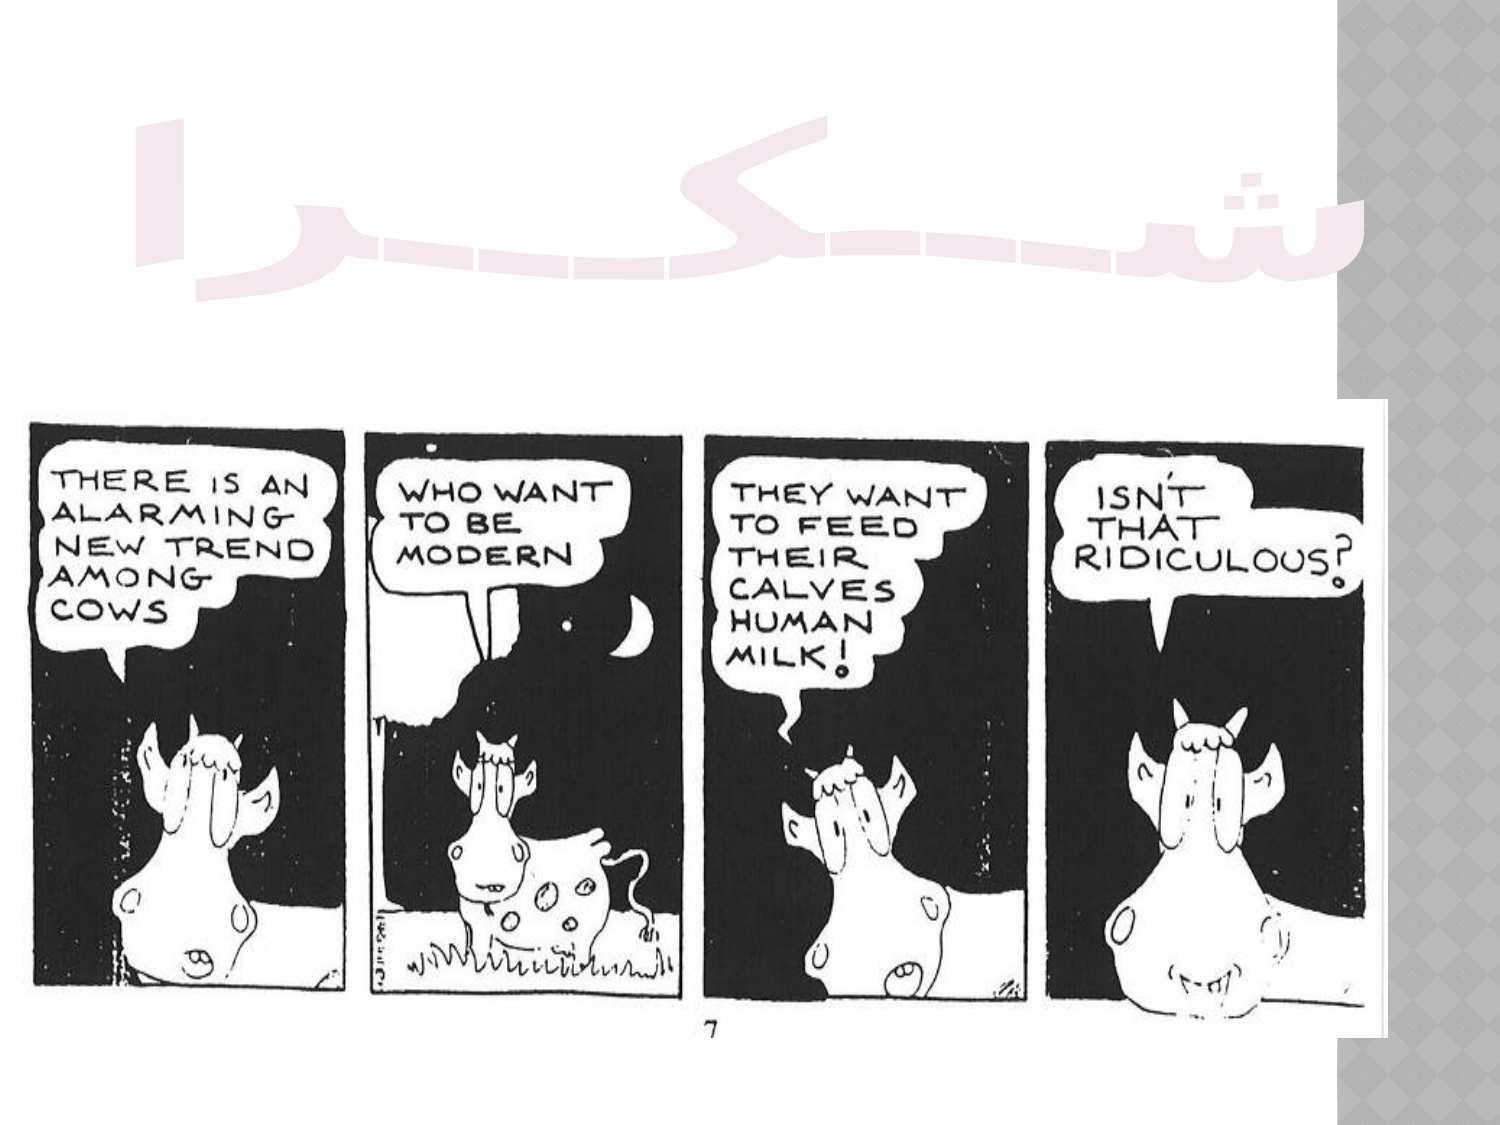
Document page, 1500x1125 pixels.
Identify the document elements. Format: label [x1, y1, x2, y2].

picture [0, 399, 1388, 1038]
